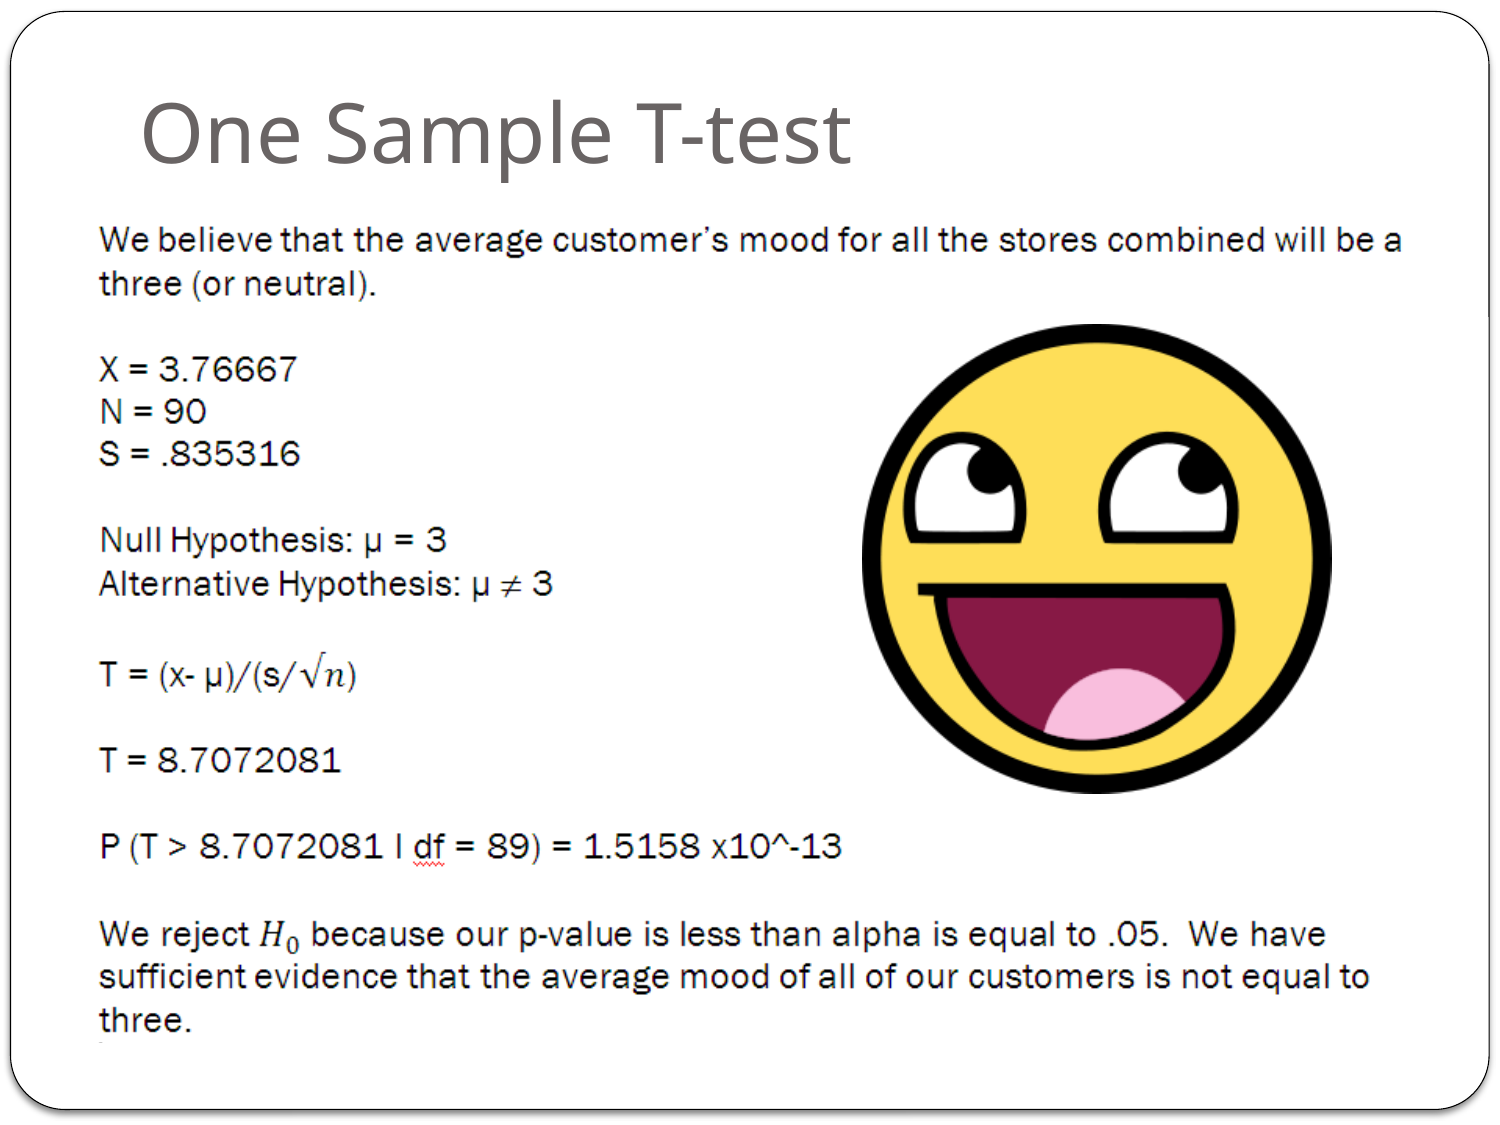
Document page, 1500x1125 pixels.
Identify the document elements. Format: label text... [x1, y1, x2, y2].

picture [74, 212, 1431, 1043]
title One Sample T-test [125, 37, 1400, 196]
